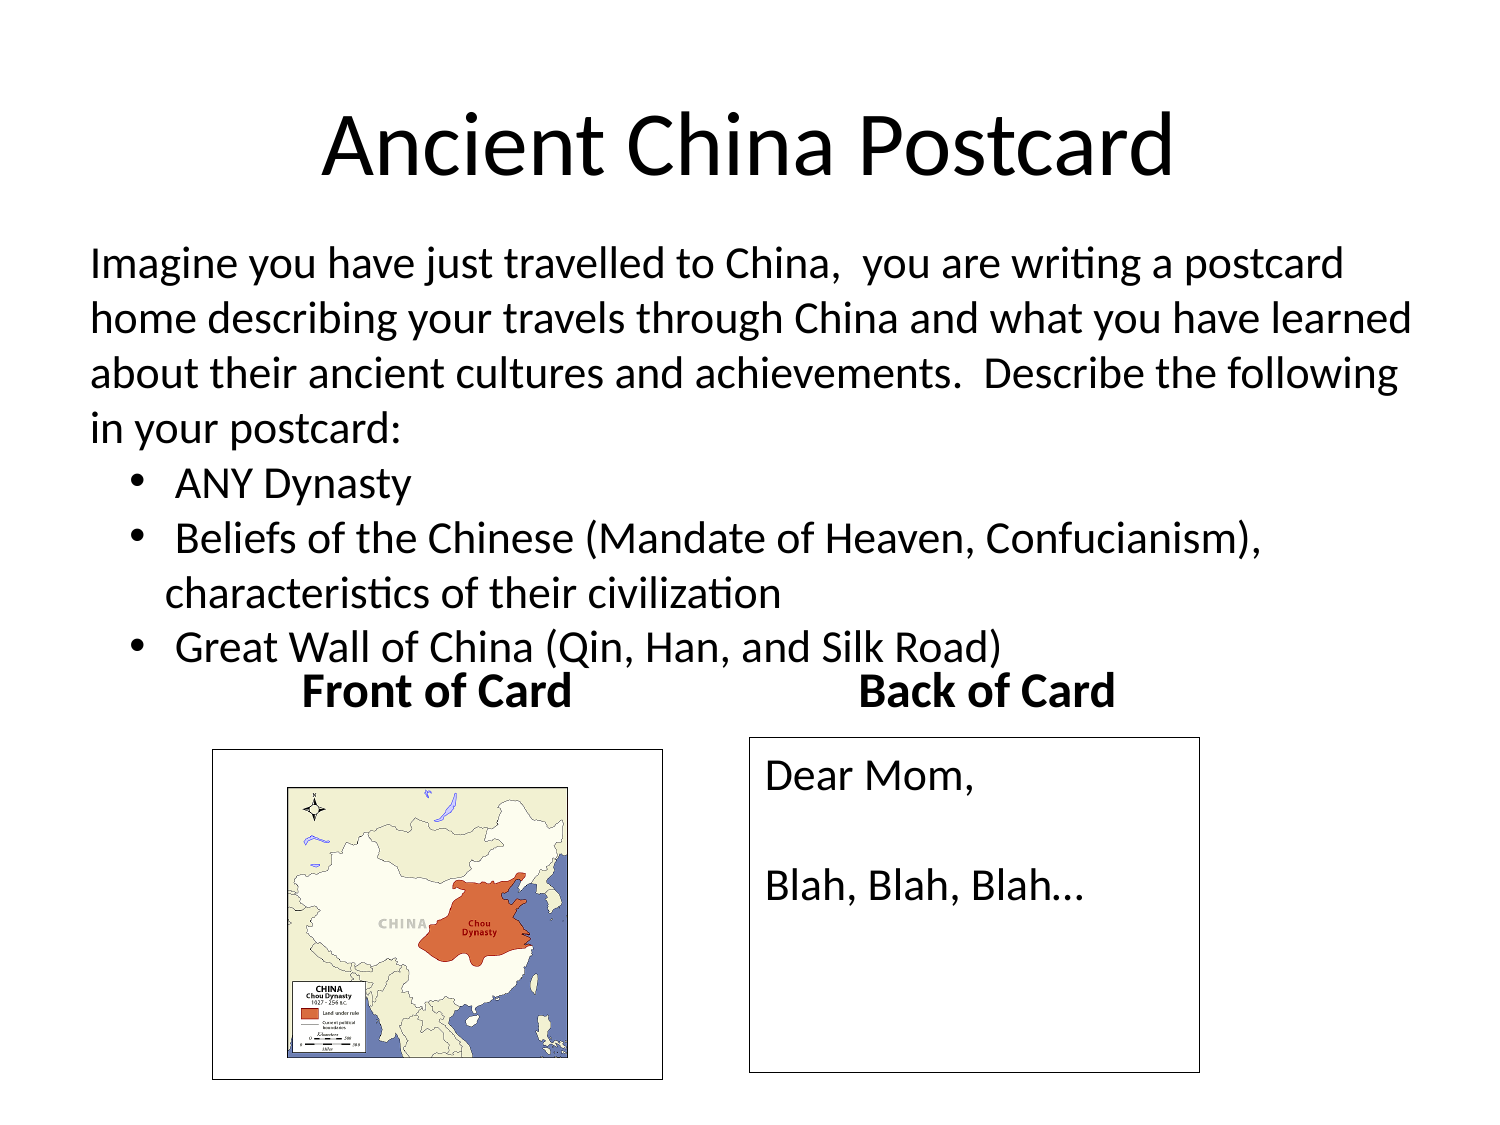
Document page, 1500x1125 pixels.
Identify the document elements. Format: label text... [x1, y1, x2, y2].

text_box Imagine you have just travelled to China, you are writing a postcard home describing your travels through China and what you have learned about their ancient cultures and achievements. Describe the following in your postcard: ANY Dynasty Beliefs of the Chinese (Mandate of Heaven, Confucianism), characteristics of their civilization Great Wall of China (Qin, Han, and Silk Road) [75, 224, 1450, 680]
text_box Dear Mom, Blah, Blah, Blah… [749, 737, 1200, 1073]
picture [287, 787, 568, 1058]
text_box Front of Card [150, 649, 699, 725]
title Ancient China Postcard [75, 45, 1425, 224]
text_box [212, 749, 663, 1080]
text_box Back of Card [699, 649, 1275, 725]
